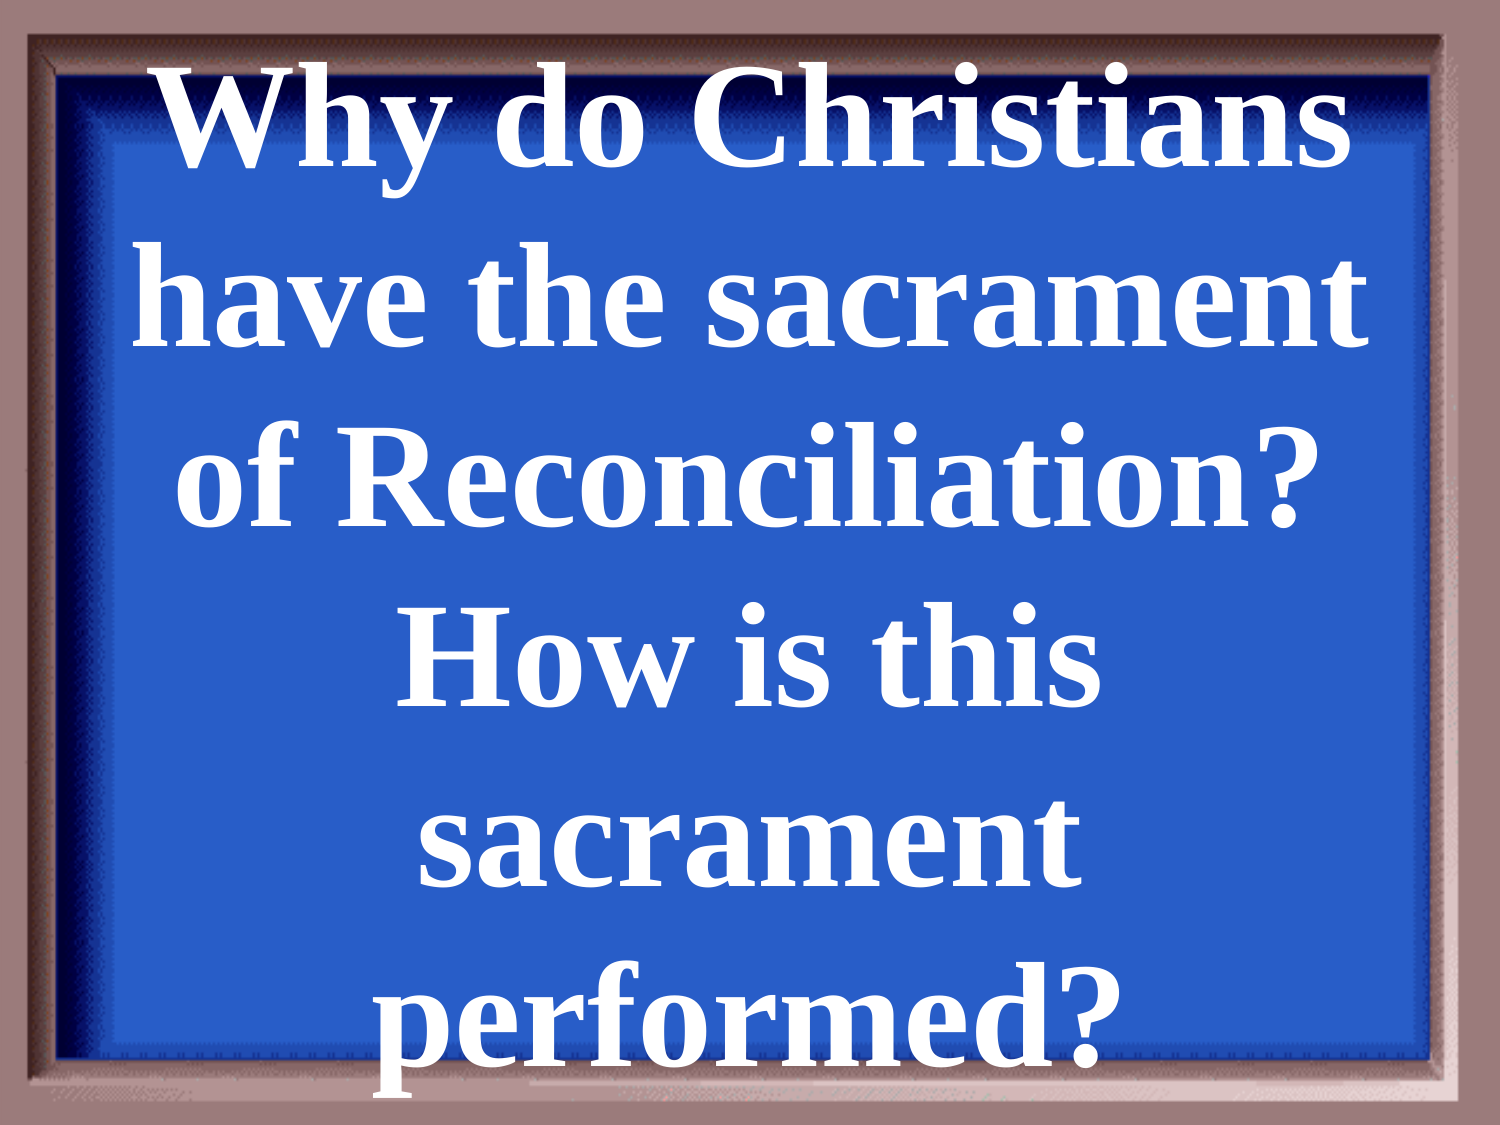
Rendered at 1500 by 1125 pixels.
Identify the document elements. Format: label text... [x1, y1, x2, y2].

title Why do Christians have the sacrament of Reconciliation? How is this sacrament performed? [112, 462, 1388, 650]
picture [0, 0, 1500, 1125]
